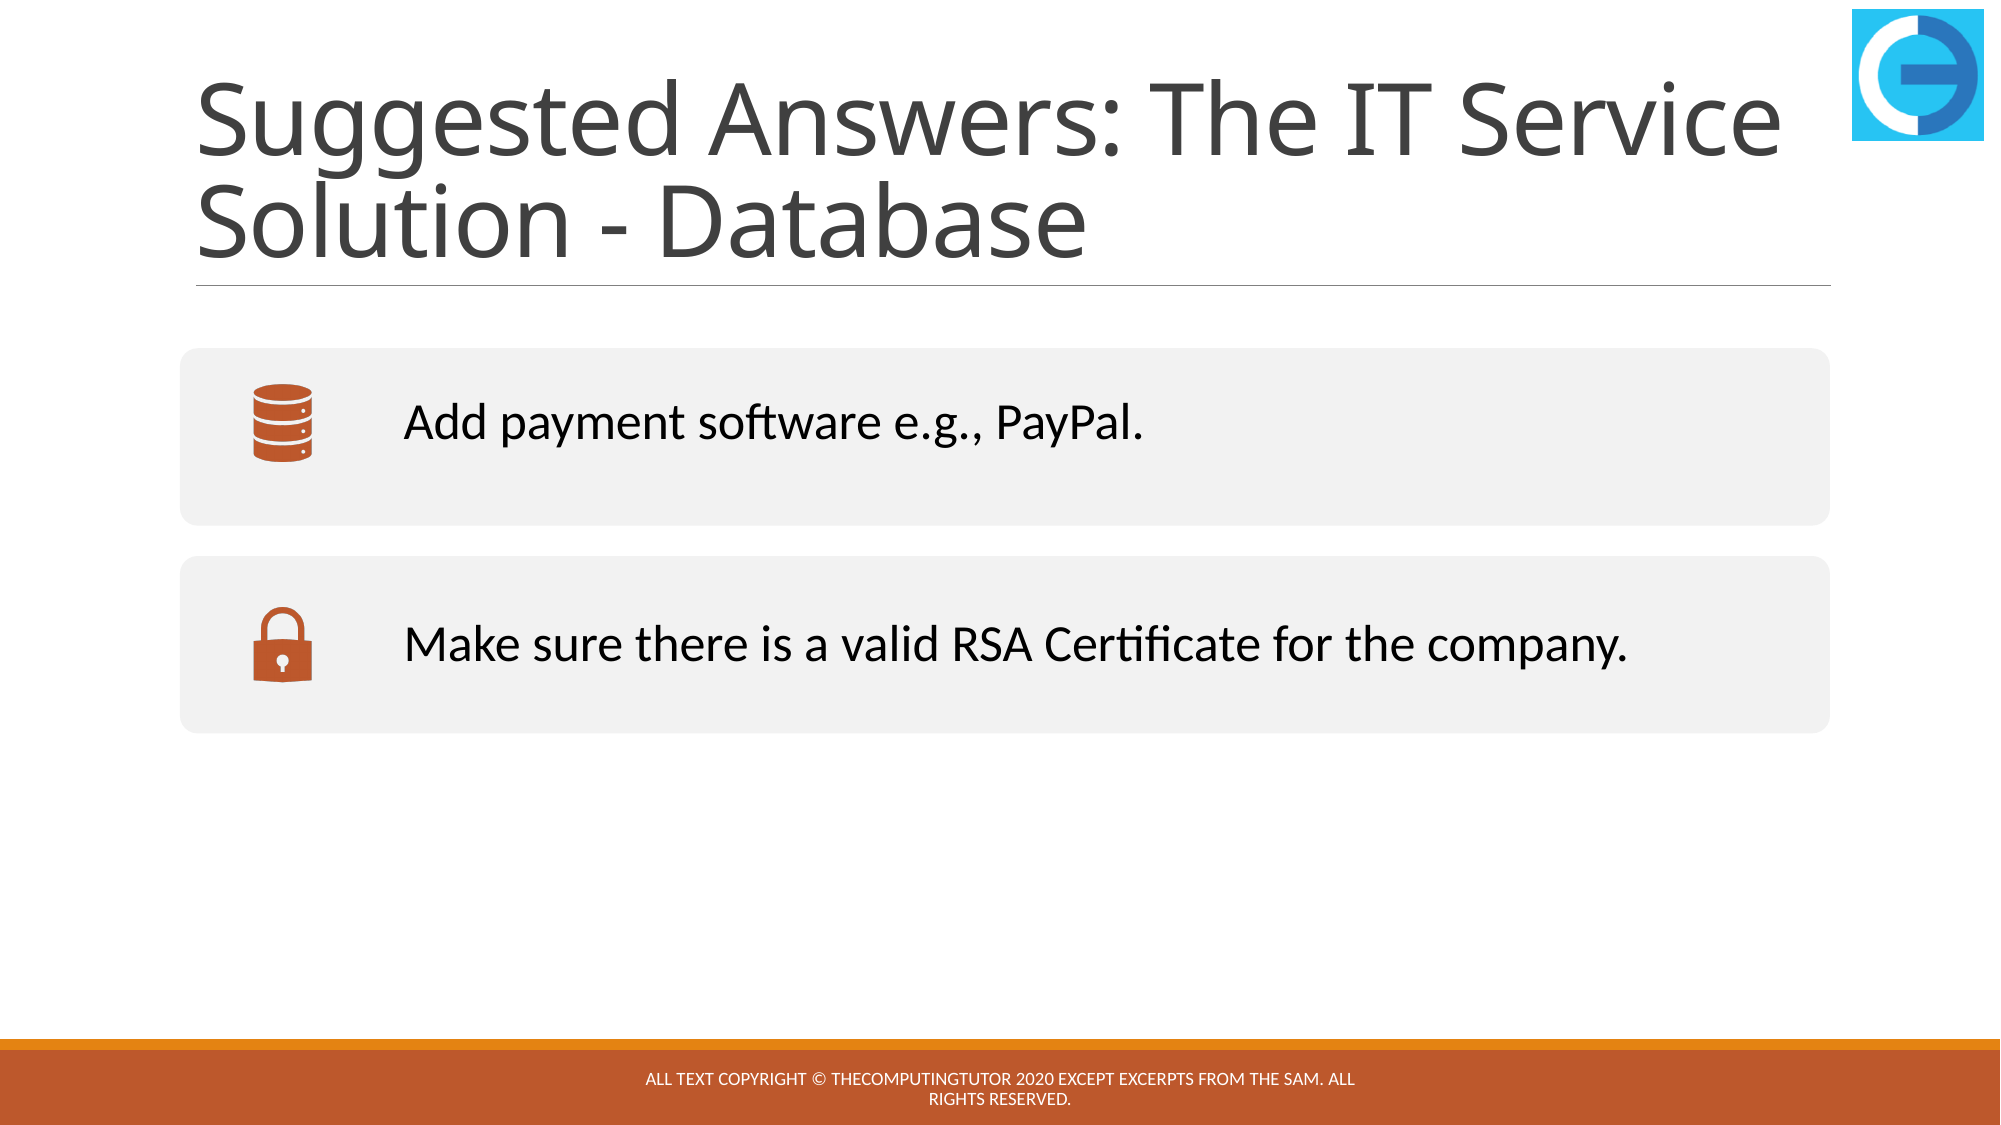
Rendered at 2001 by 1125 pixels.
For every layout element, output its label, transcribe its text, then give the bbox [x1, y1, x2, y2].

title Suggested Answers: The IT Service Solution - Database [180, 47, 1830, 285]
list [179, 333, 1831, 956]
picture [1852, 9, 1984, 141]
footer All text copyright © TheComputingTutor 2020 except excerpts from the SAM. All rights Reserved. [604, 1059, 1396, 1120]
